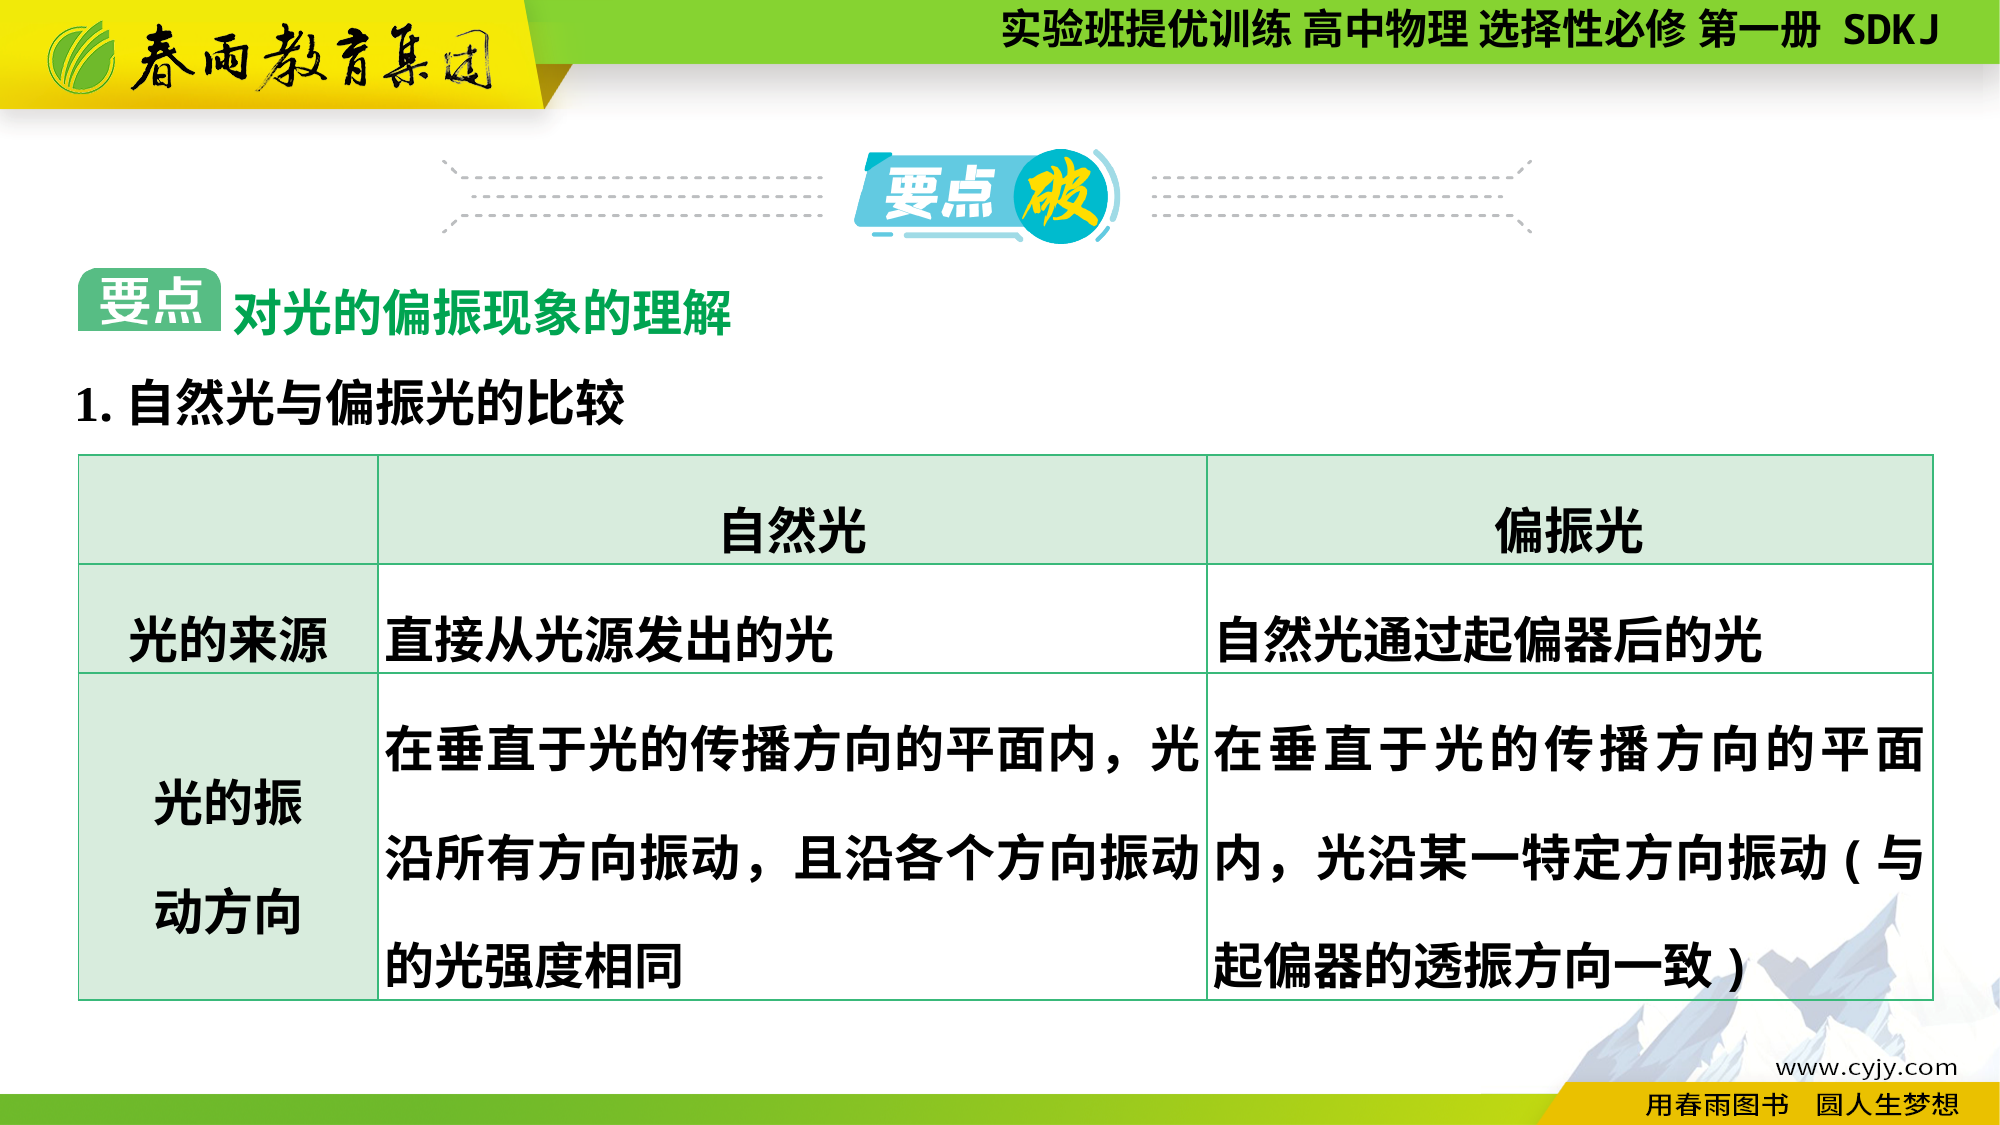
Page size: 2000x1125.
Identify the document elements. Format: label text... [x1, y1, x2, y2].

table_header 偏振光 [1208, 456, 1932, 563]
list 对光的偏振现象的理解 1.自然光与偏振光的比较 [59, 243, 1944, 429]
table_cell 直接从光源发出的光 [379, 565, 1206, 672]
table_header [79, 456, 377, 563]
picture [0, 0, 2000, 1125]
table_cell 在垂直于光的传播方向的平面内，光沿某一特定方向振动(与起偏器的透振方向一致) [1208, 674, 1932, 999]
table_cell 光的来源 [79, 565, 377, 672]
table_header 自然光 [379, 456, 1206, 563]
table_cell 光的振 动方向 [79, 674, 377, 999]
table_cell 自然光通过起偏器后的光 [1208, 565, 1932, 672]
table_cell 在垂直于光的传播方向的平面内，光沿所有方向振动，且沿各个方向振动的光强度相同 [379, 674, 1206, 999]
